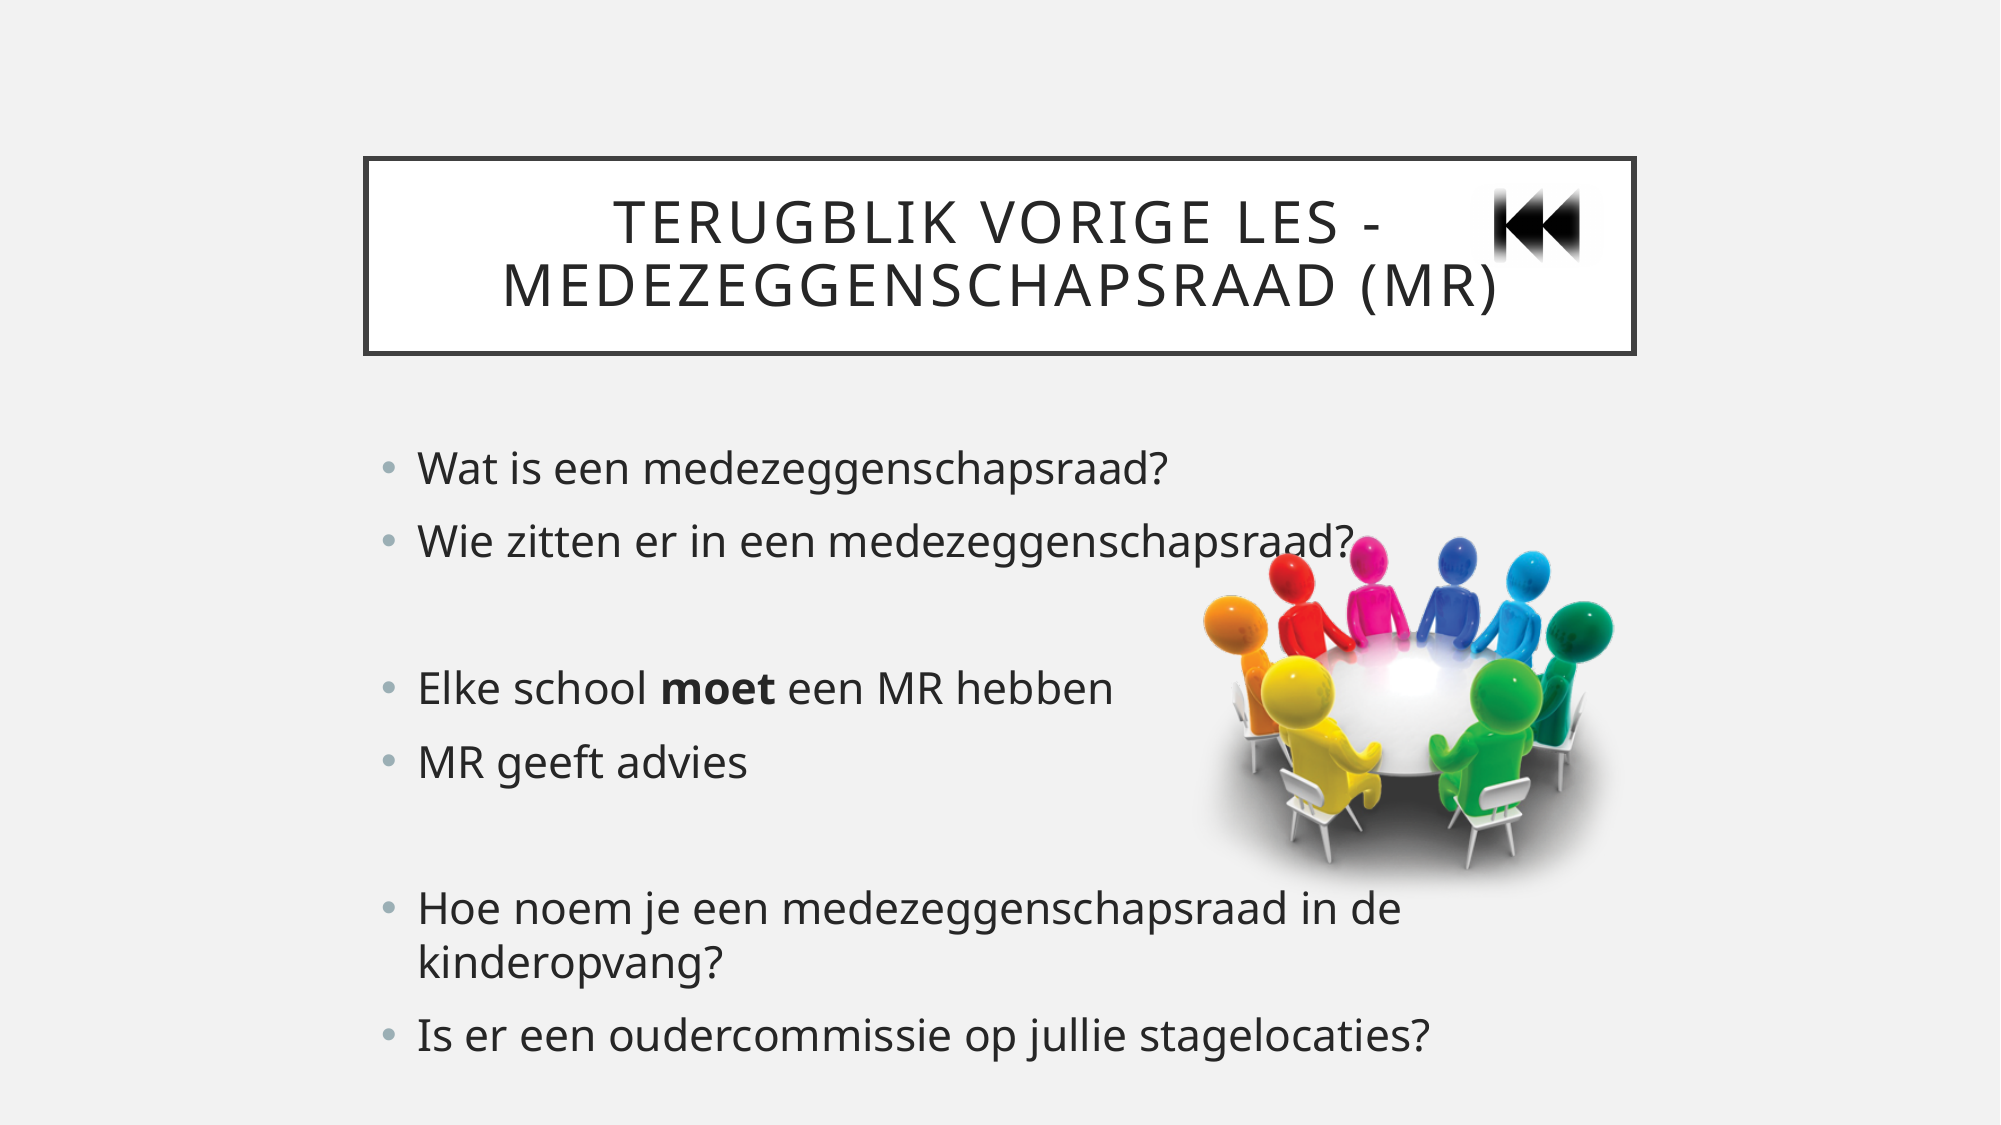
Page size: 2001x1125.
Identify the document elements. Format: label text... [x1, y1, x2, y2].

picture [1182, 522, 1634, 900]
title TERUGBLIK VORIGE LES -Medezeggenschapsraad (MR) [363, 156, 1637, 356]
list Wat is een medezeggenschapsraad? Wie zitten er in een medezeggenschapsraad? Elke school moet een MR hebben MR geeft advies Hoe noem je een medezeggenschapsraad in de kinderopvang? Is er een oudercommissie op jullie stagelocaties? [366, 432, 1634, 1071]
picture [1469, 182, 1605, 269]
